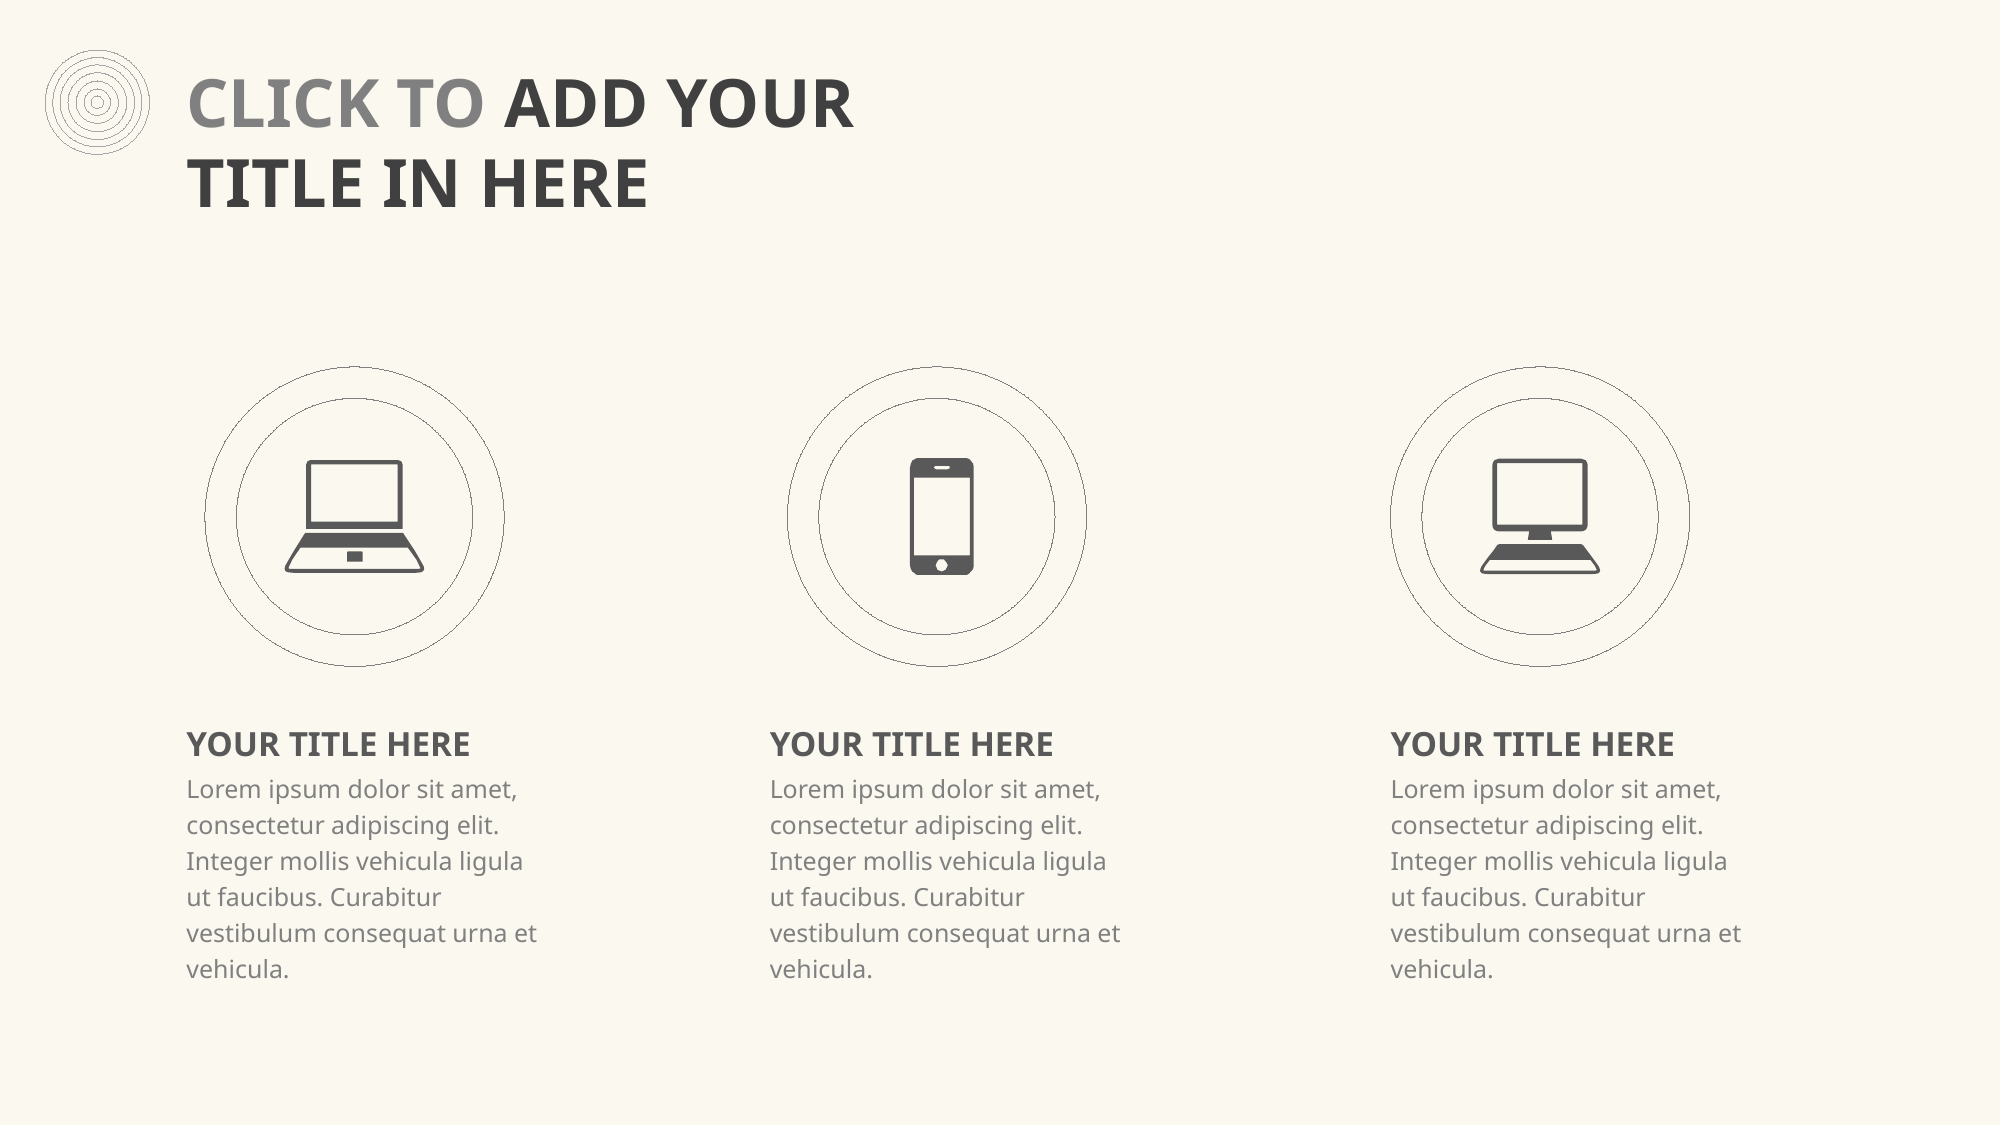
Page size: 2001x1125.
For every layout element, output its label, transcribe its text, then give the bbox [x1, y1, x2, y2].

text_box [787, 366, 1087, 667]
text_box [284, 460, 425, 573]
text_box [1375, 707, 1758, 958]
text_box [1390, 366, 1690, 667]
text_box CLICK TO ADD YOUR TITLE IN HERE [171, 53, 1008, 228]
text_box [204, 366, 505, 667]
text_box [754, 707, 1137, 958]
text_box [1480, 458, 1601, 575]
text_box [171, 707, 554, 958]
